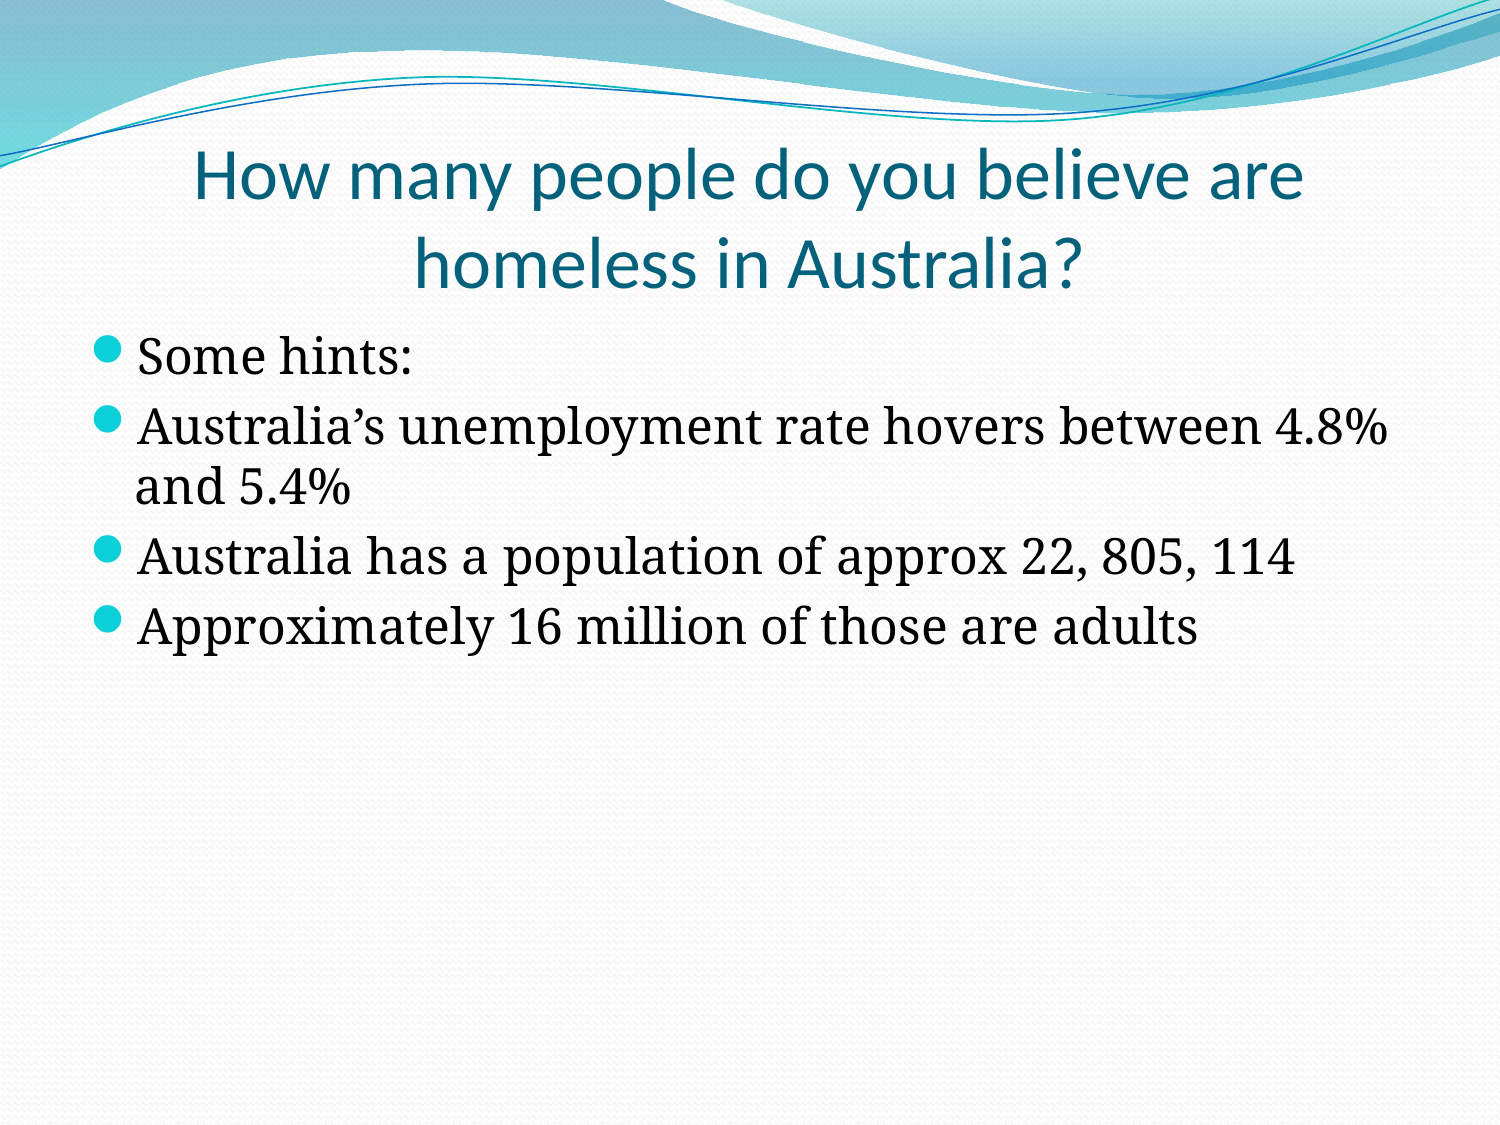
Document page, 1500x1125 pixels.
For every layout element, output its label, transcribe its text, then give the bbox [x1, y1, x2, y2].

title How many people do you believe are homeless in Australia? [75, 115, 1425, 303]
list Some hints: Australia’s unemployment rate hovers between 4.8% and 5.4% Australia has a population of approx 22, 805, 114 Approximately 16 million of those are adults [75, 317, 1425, 1038]
